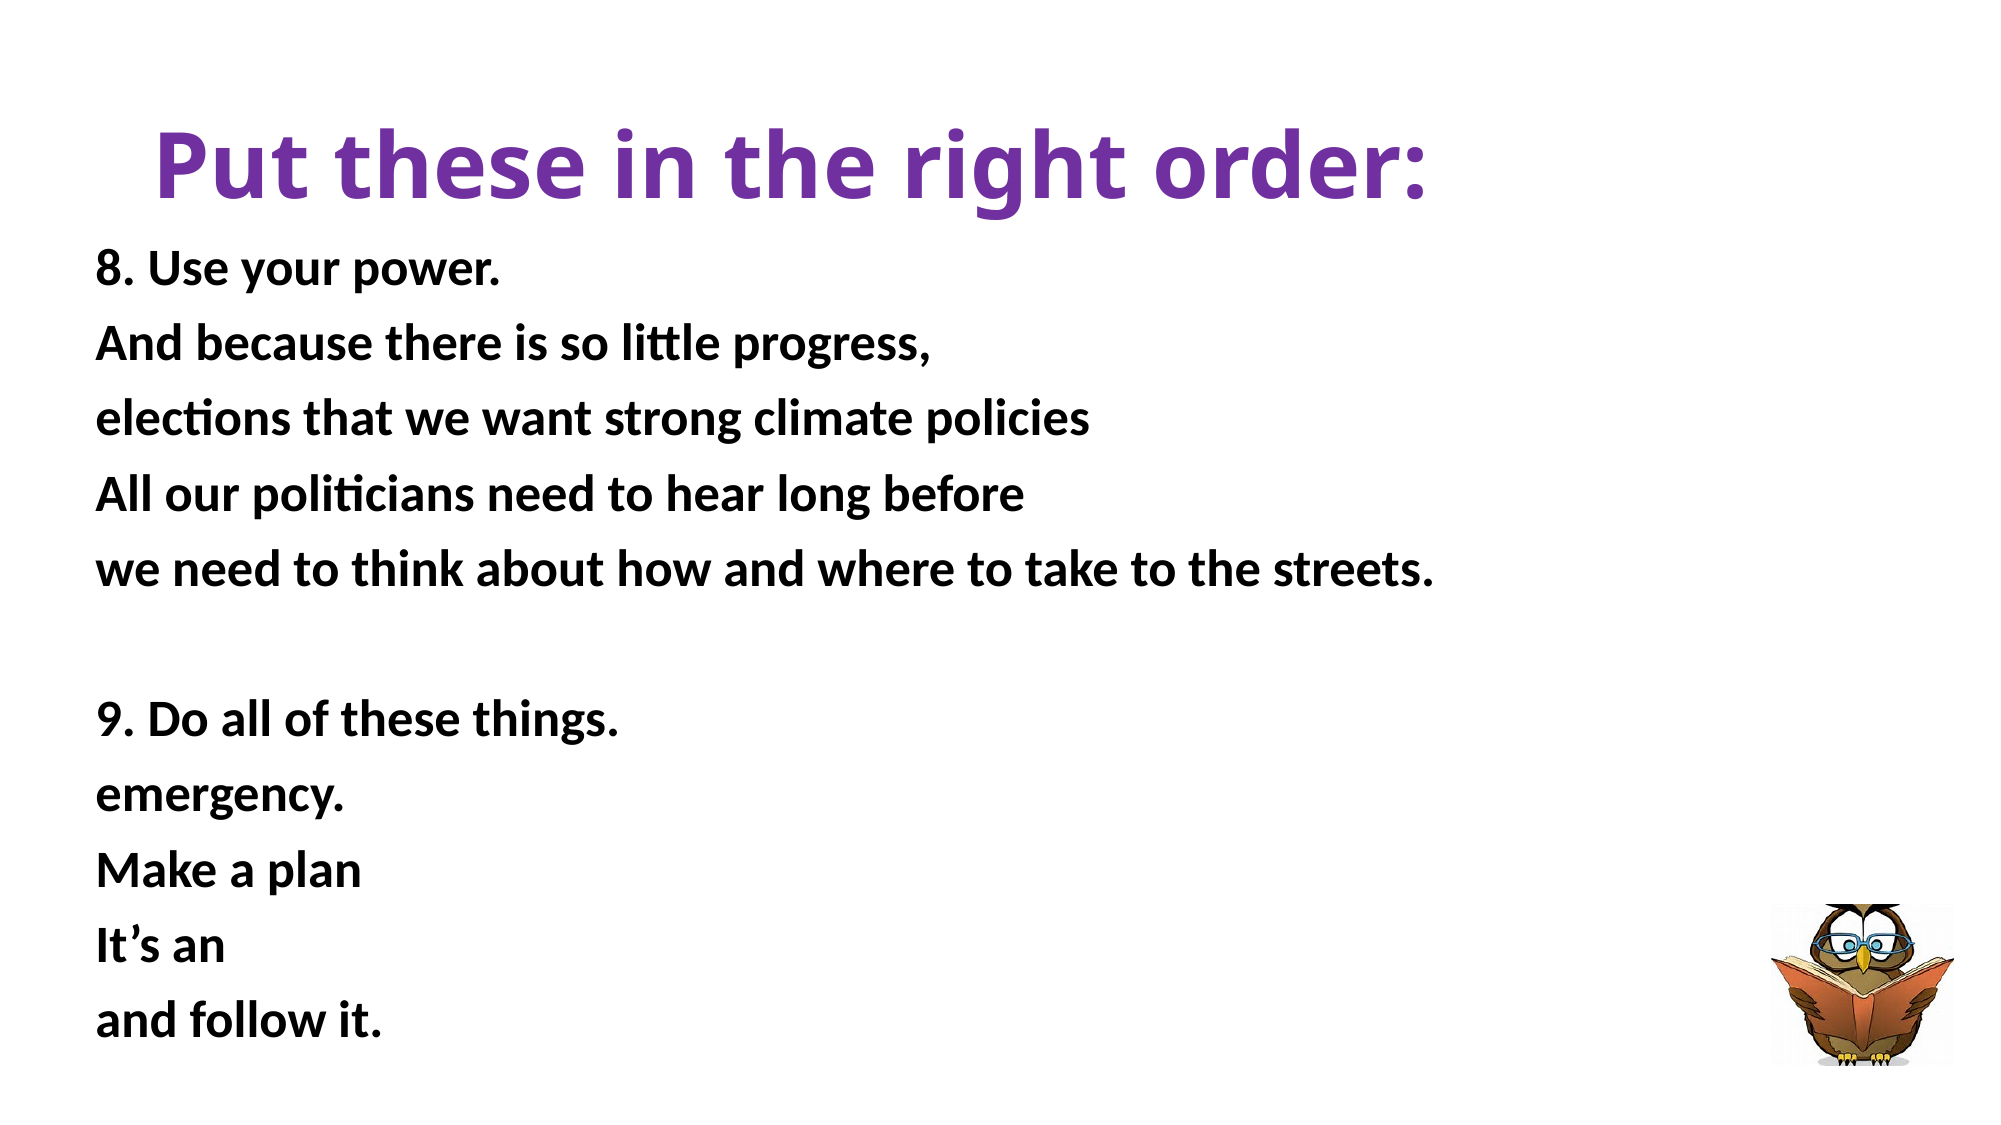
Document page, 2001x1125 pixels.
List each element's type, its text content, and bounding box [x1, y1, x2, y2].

title Put these in the right order: [137, 59, 1863, 232]
list 8. Use your power. And because there is so little progress, elections that we want strong climate policies All our politicians need to hear long before we need to think about how and where to take to the streets. 9. Do all of these things. emergency. Make a plan It’s an and follow it. [80, 232, 1863, 1066]
picture [1771, 904, 1954, 1066]
